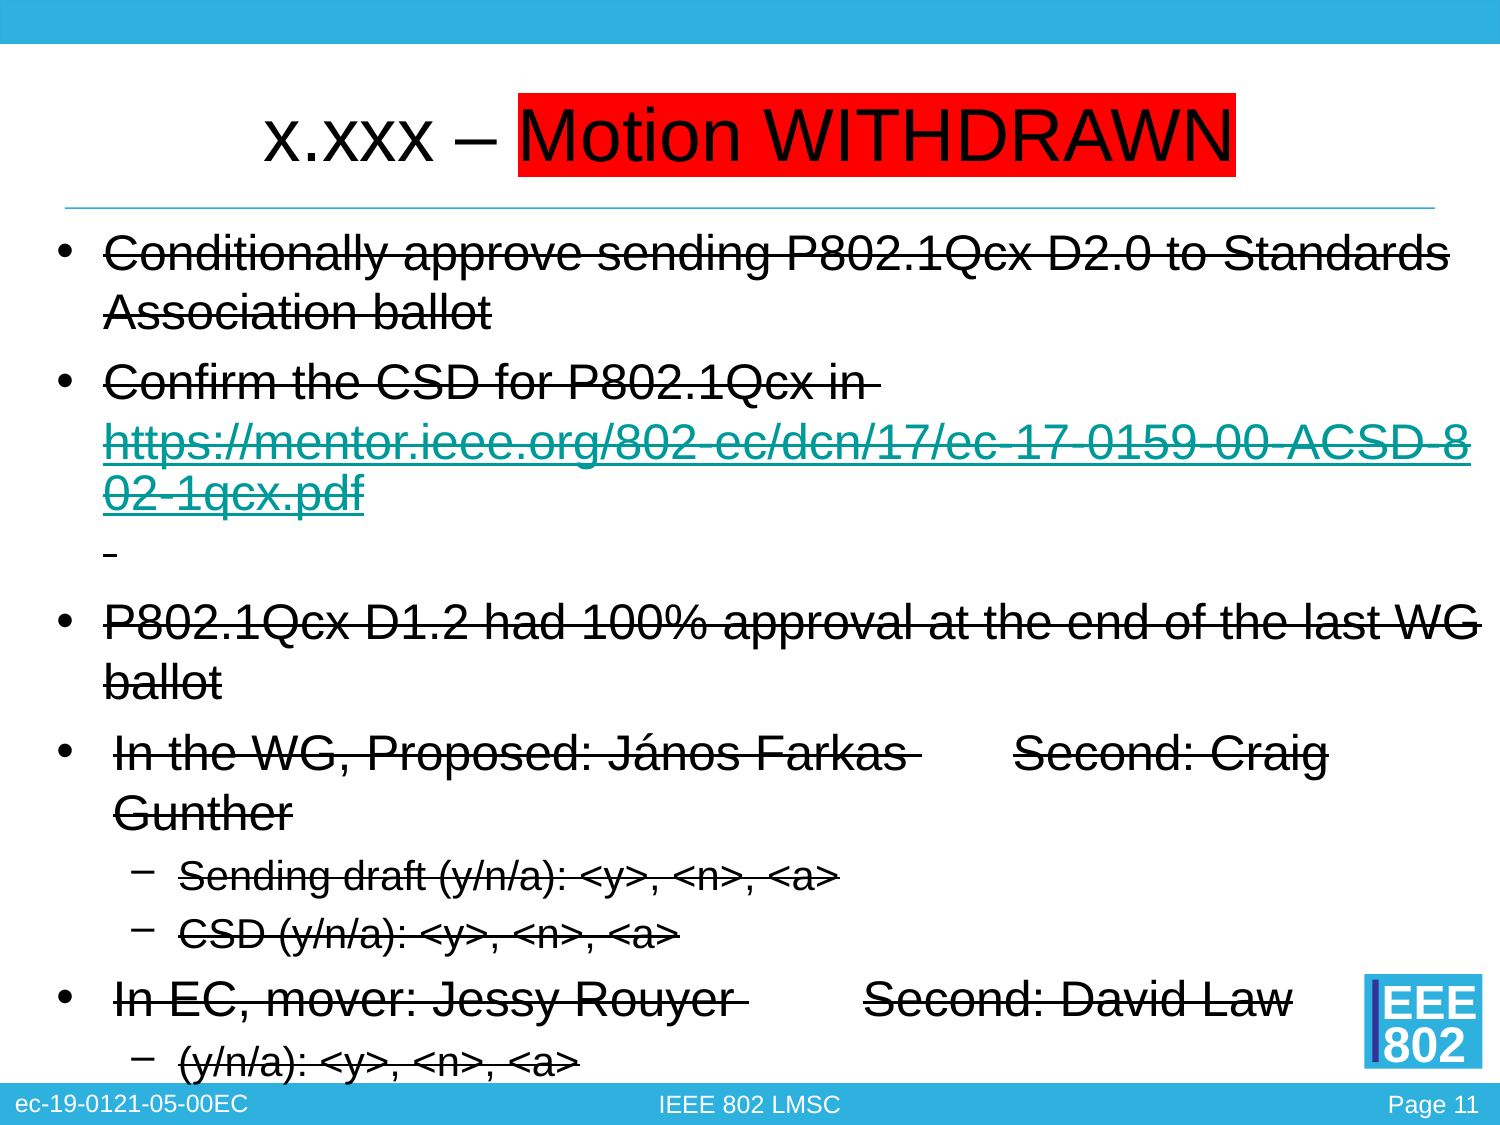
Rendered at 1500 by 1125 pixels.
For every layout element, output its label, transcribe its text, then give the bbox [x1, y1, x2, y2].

list Conditionally approve sending P802.1Qcx D2.0 to Standards Association ballot Confirm the CSD for P802.1Qcx in https://mentor.ieee.org/802-ec/dcn/17/ec-17-0159-00-ACSD-802-1qcx.pdf P802.1Qcx D1.2 had 100% approval at the end of the last WG ballot In the WG, Proposed: János Farkas Second: Craig Gunther Sending draft (y/n/a): <y>, <n>, <a> CSD (y/n/a): <y>, <n>, <a> In EC, mover: Jessy Rouyer Second: David Law (y/n/a): <y>, <n>, <a> [41, 212, 1500, 1068]
title x.xxx – Motion WITHDRAWN [75, 66, 1425, 197]
